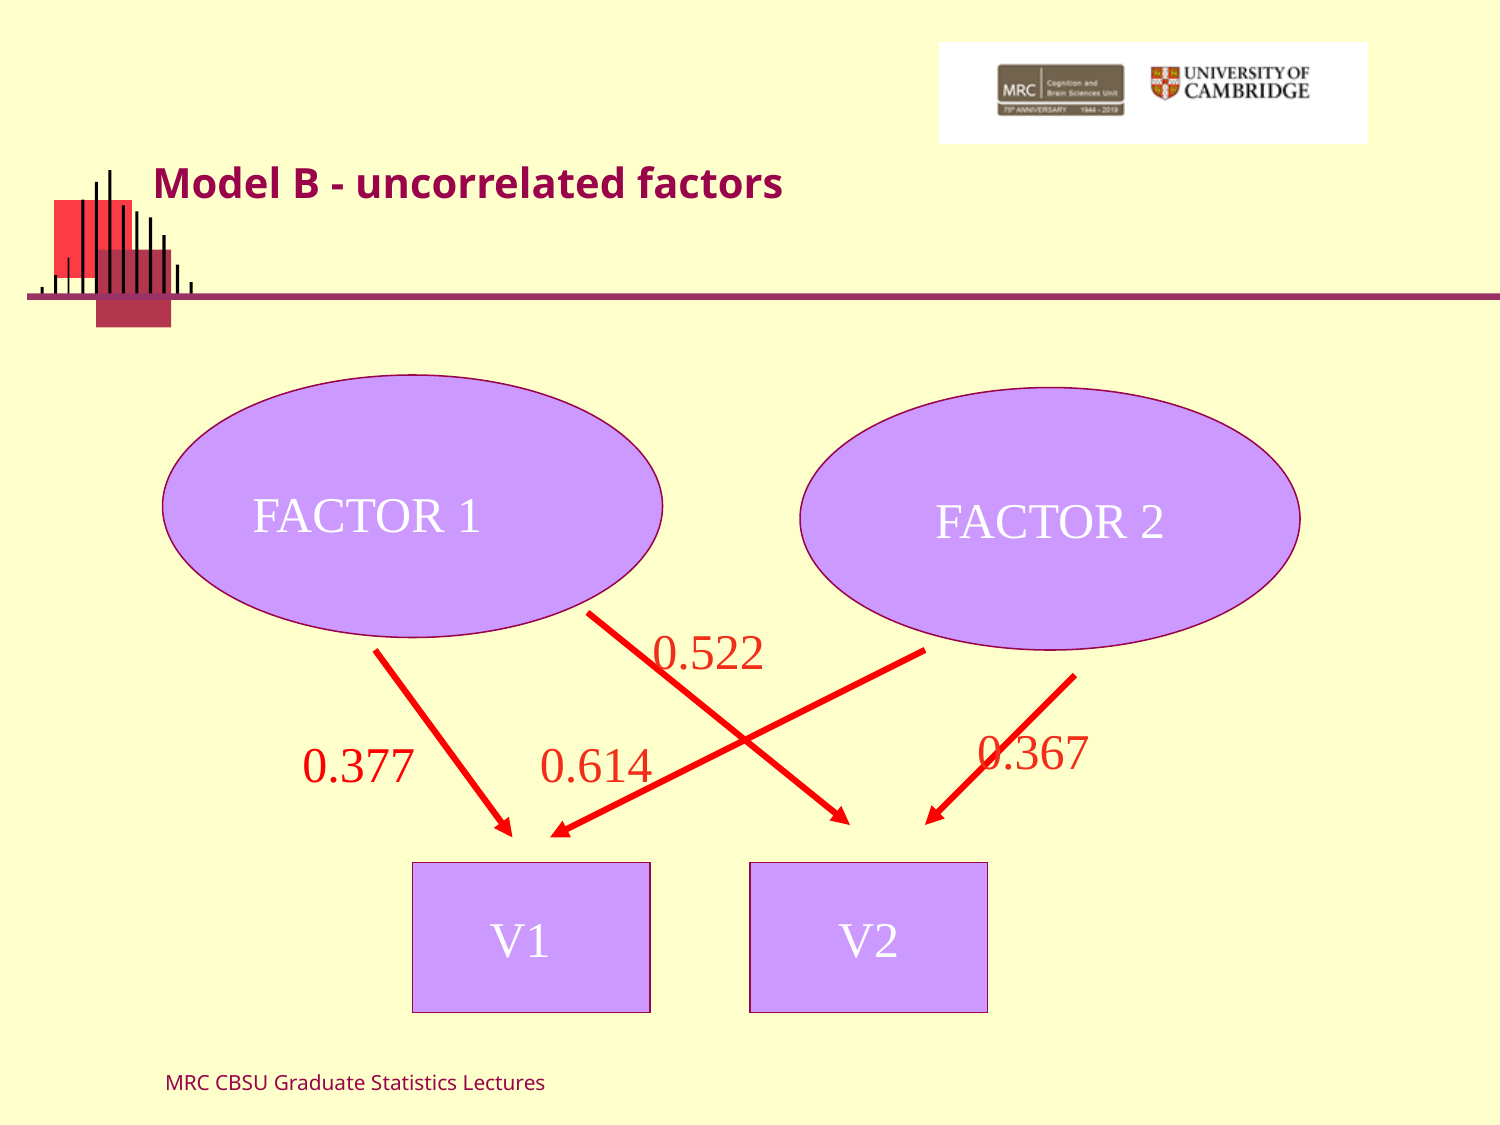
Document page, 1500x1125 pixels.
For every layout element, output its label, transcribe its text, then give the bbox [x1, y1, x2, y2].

text_box [549, 800, 626, 838]
text_box FACTOR 2 [800, 387, 1301, 651]
text_box V1 [474, 899, 613, 975]
text_box 0.522 [637, 612, 813, 688]
text_box [746, 740, 850, 826]
text_box [162, 375, 663, 638]
text_box FACTOR 1 [237, 474, 600, 550]
footer MRC CBSU Graduate Statistics Lectures [149, 1062, 988, 1101]
text_box 0.614 [525, 724, 725, 800]
text_box [924, 787, 963, 826]
title Model B - uncorrelated factors [137, 137, 988, 233]
picture [939, 42, 1368, 144]
text_box V2 [749, 862, 988, 1013]
text_box [374, 649, 513, 838]
text_box 0.377 [287, 724, 430, 800]
text_box [412, 862, 650, 1013]
text_box 0.367 [962, 712, 1200, 788]
list [75, 262, 1425, 1038]
